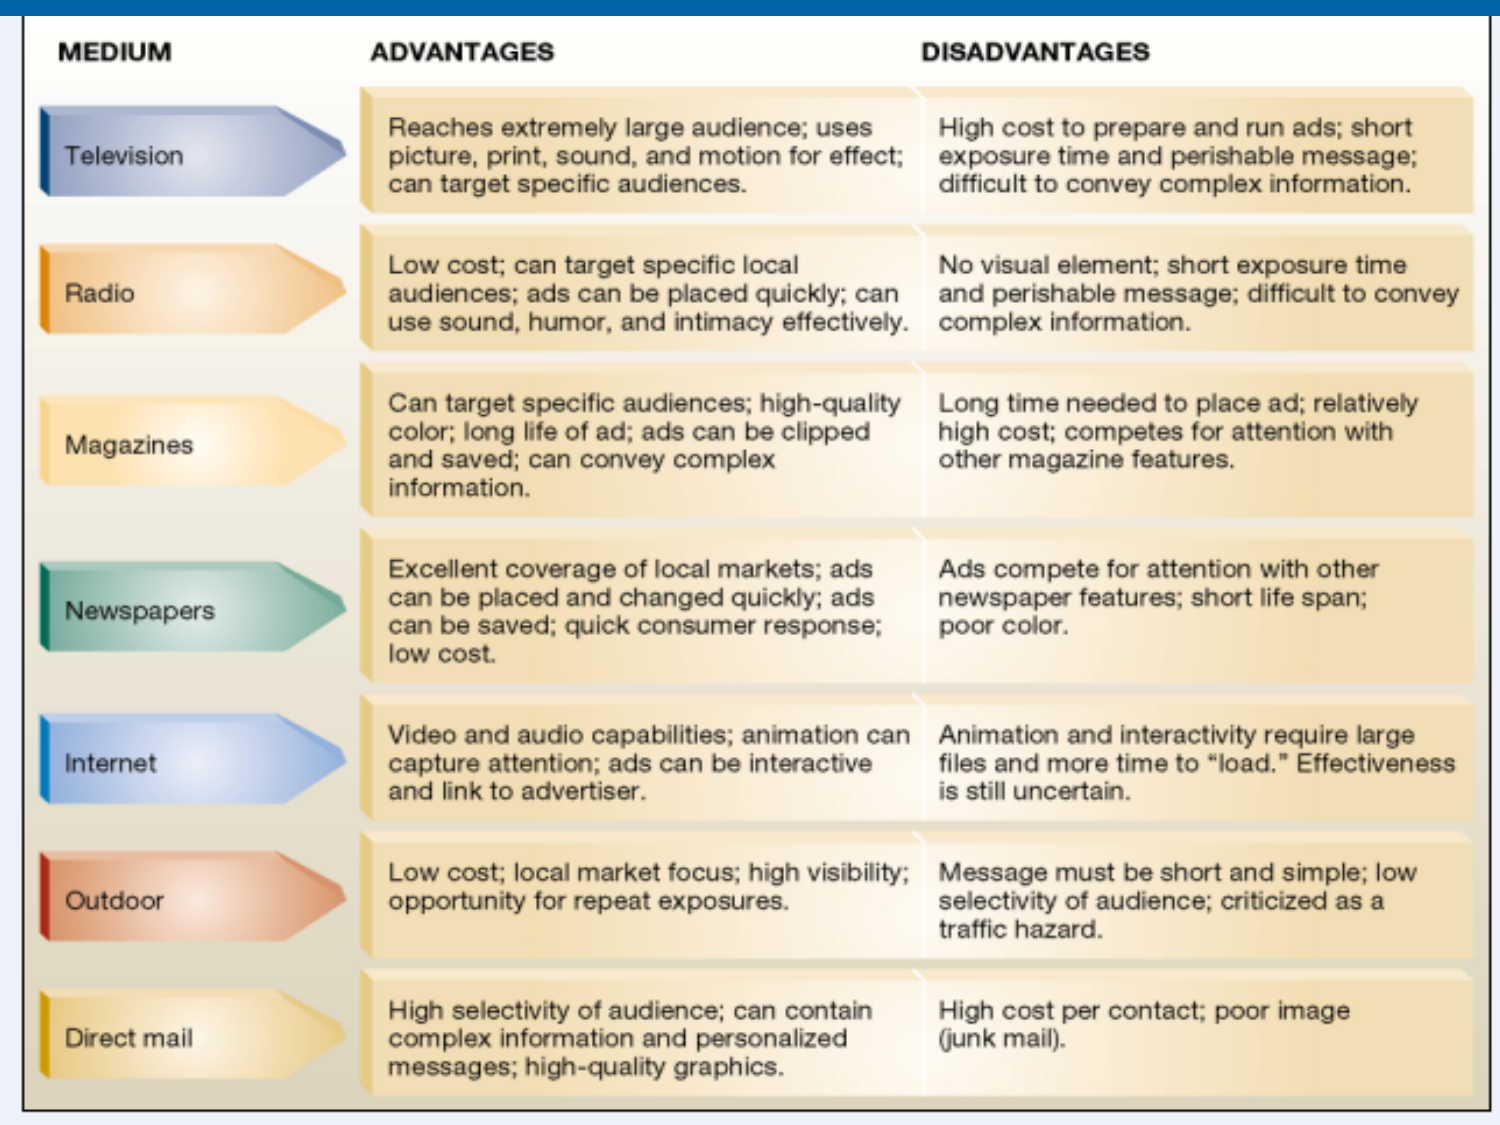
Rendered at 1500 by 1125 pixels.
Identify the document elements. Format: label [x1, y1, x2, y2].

list [0, 15, 1500, 1125]
